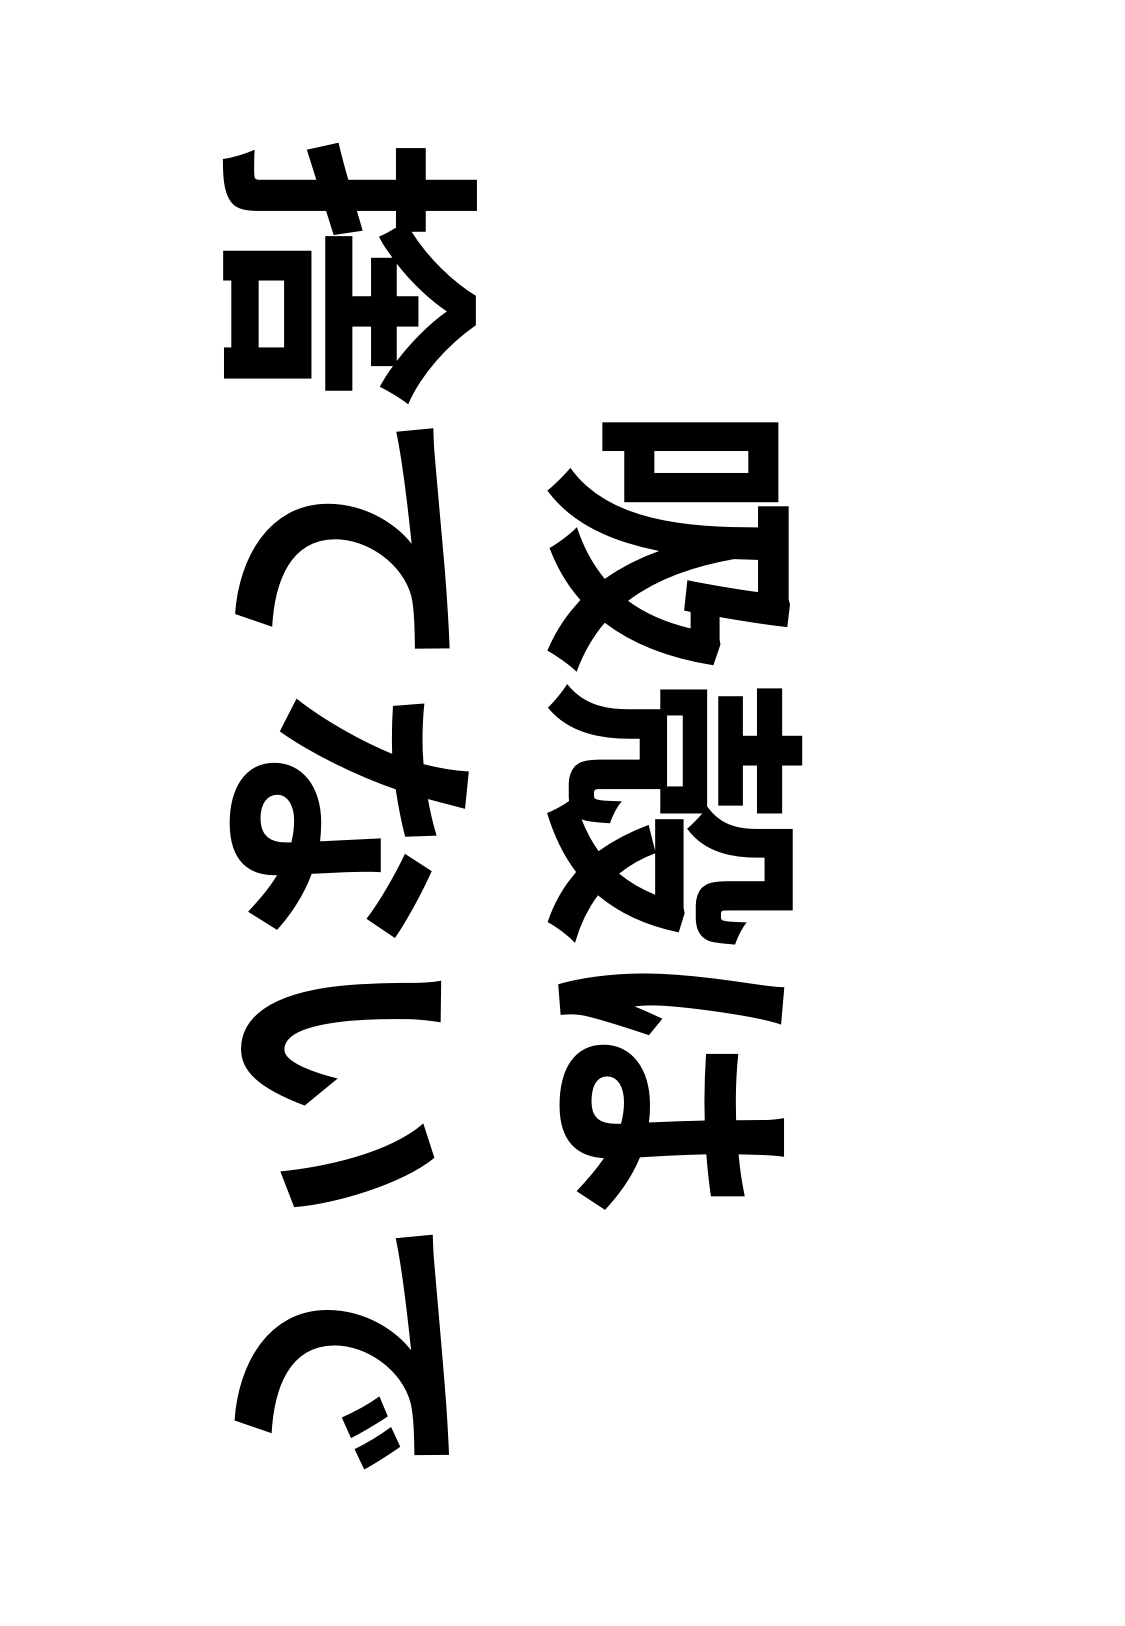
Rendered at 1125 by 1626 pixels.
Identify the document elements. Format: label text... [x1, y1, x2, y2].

text_box 吸殻は 捨てないで [185, 0, 873, 1625]
